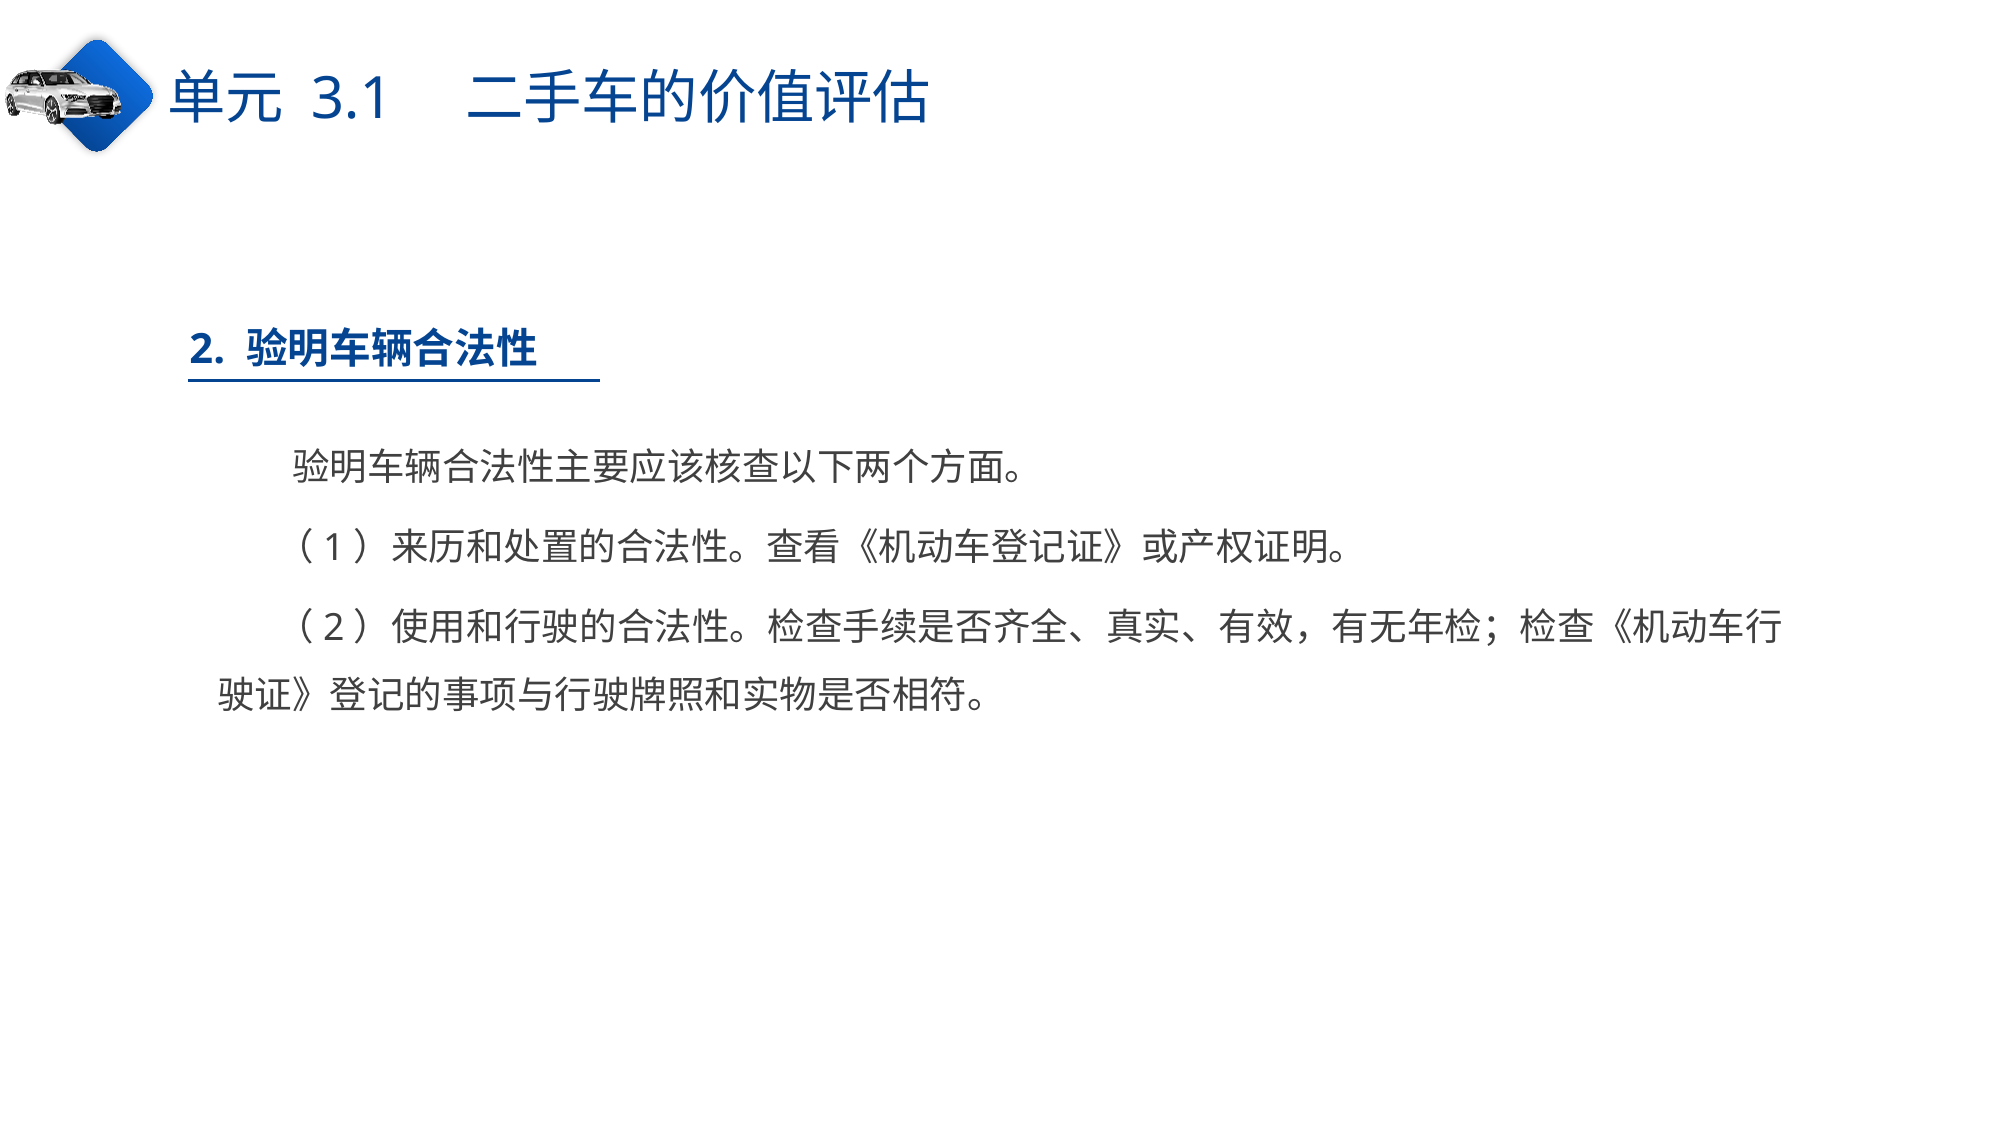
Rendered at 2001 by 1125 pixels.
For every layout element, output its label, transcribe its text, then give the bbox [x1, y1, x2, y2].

picture [0, 31, 125, 157]
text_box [174, 314, 1330, 381]
text_box 单元 3.1 二手车的价值评估 [152, 52, 946, 138]
text_box 验明车辆合法性主要应该核查以下两个方面。 （1）来历和处置的合法性。查看《机动车登记证》或产权证明。 （2）使用和行驶的合法性。检查手续是否齐全、真实、有效，有无年检；检查《机动车行驶证》登记的事项与行驶牌照和实物是否相符。 [202, 413, 1798, 724]
